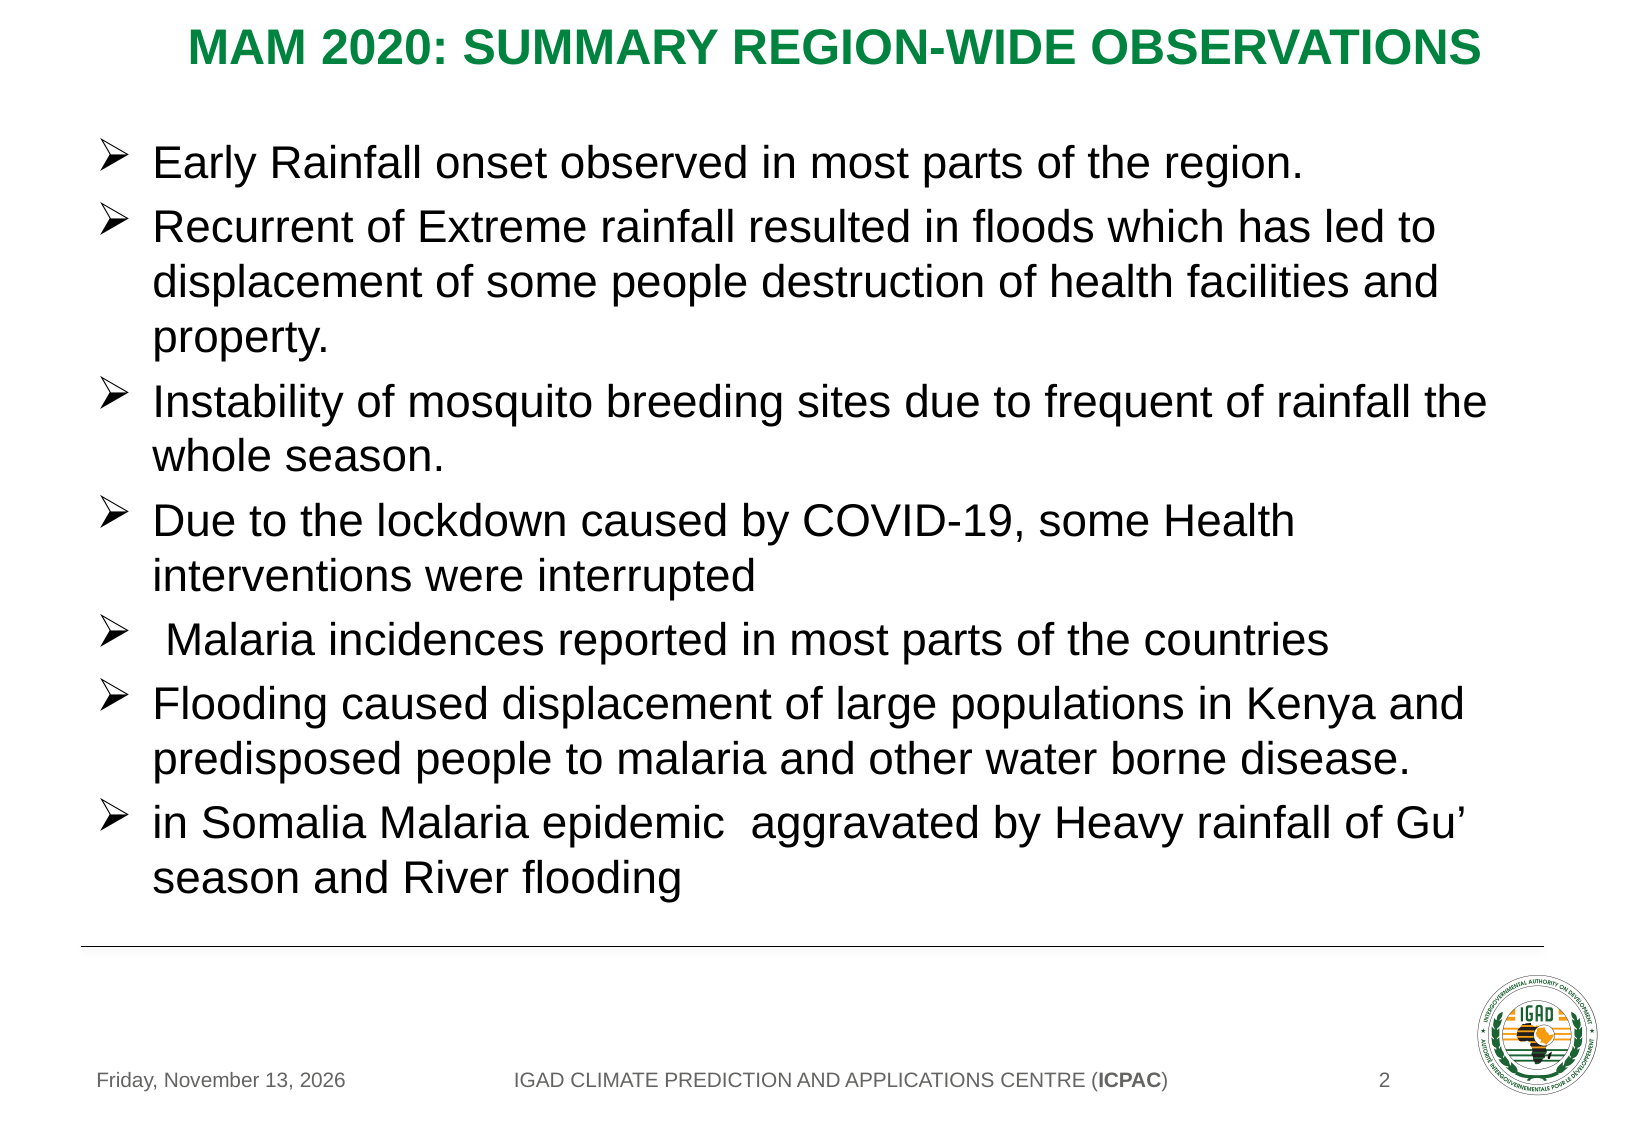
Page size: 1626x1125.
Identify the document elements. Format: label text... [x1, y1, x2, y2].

picture [1475, 969, 1600, 1101]
footer IGAD CLIMATE PREDICTION AND APPLICATIONS CENTRE (ICPAC) [487, 1064, 1195, 1094]
list Early Rainfall onset observed in most parts of the region. Recurrent of Extreme rainfall resulted in floods which has led to displacement of some people destruction of health facilities and property. Instability of mosquito breeding sites due to frequent of rainfall the whole season. Due to the lockdown caused by COVID-19, some Health interventions were interrupted Malaria incidences reported in most parts of the countries Flooding caused displacement of large populations in Kenya and predisposed people to malaria and other water borne disease. in Somalia Malaria epidemic aggravated by Heavy rainfall of Gu’ season and River flooding [81, 125, 1569, 988]
title MAM 2020: summary Region-wide observations [77, 7, 1593, 90]
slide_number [81, 1064, 461, 1094]
slide_number 2 [1352, 1064, 1417, 1094]
